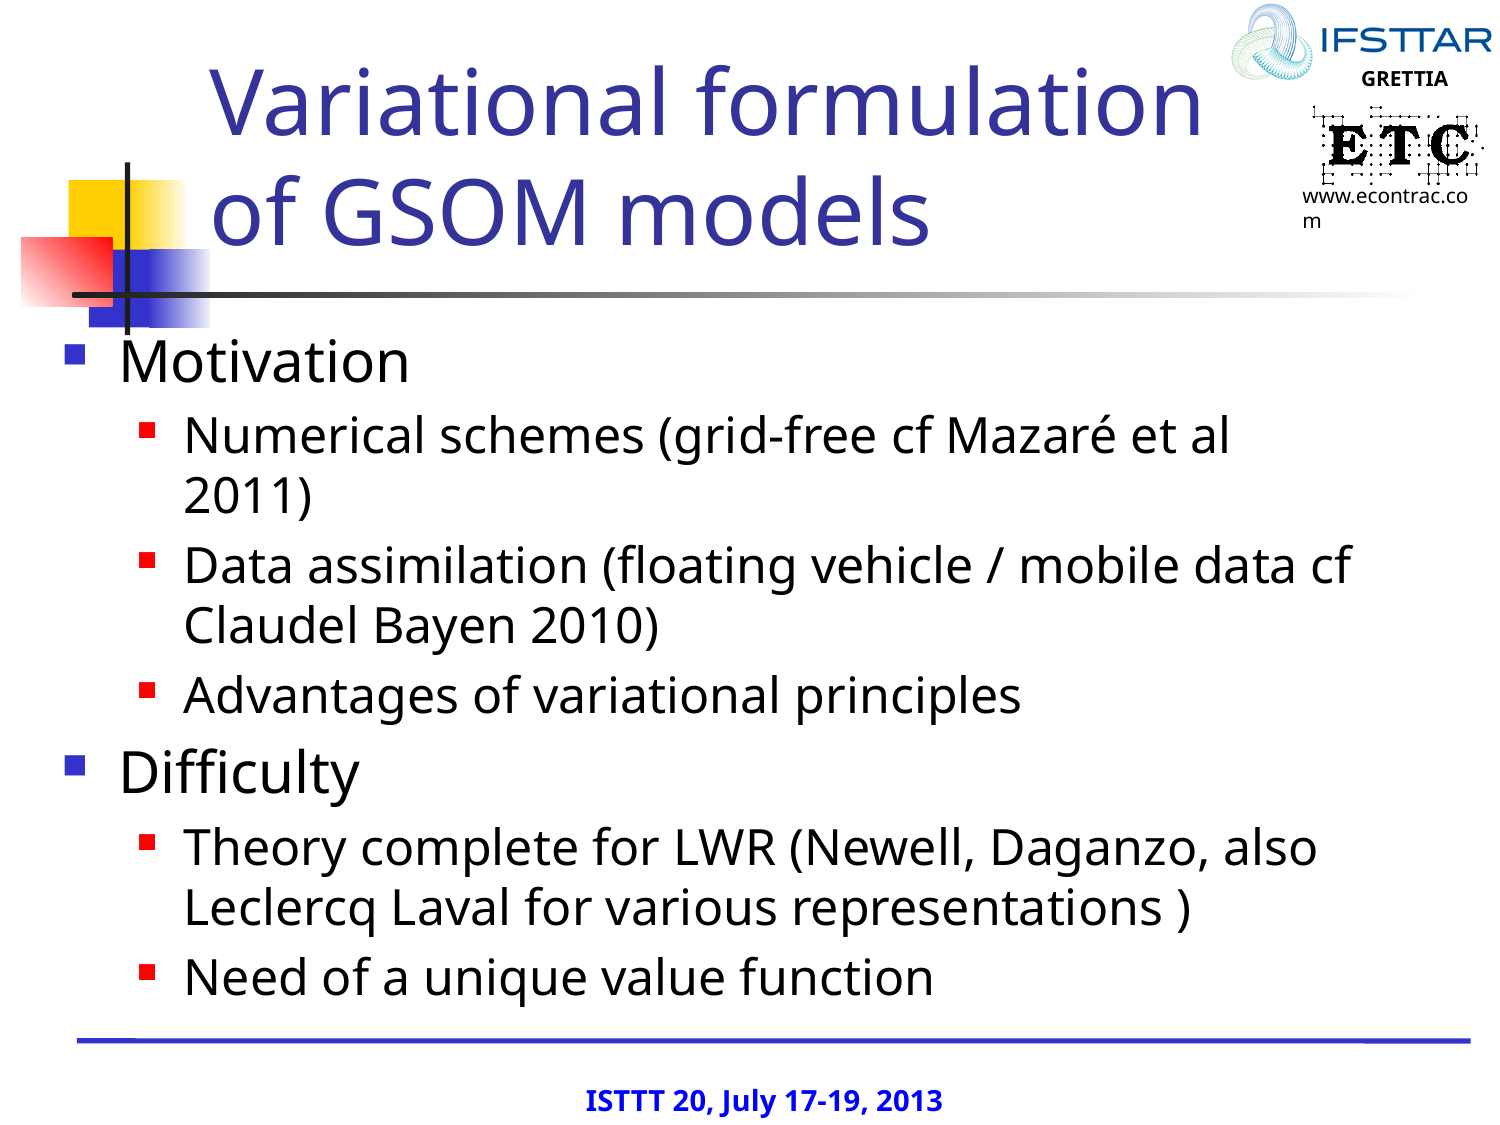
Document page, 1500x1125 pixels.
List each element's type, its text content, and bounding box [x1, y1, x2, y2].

picture [1409, 74, 1417, 82]
footer ISTTT 20, July 17-19, 2013 [64, 1049, 1465, 1125]
picture [1312, 105, 1484, 185]
picture [1230, 2, 1494, 82]
title Variational formulation of GSOM models [194, 30, 1306, 272]
list Motivation Numerical schemes (grid-free cf Mazaré et al 2011) Data assimilation (floating vehicle / mobile data cf Claudel Bayen 2010) Advantages of variational principles Difficulty Theory complete for LWR (Newell, Daganzo, also Leclercq Laval for various representations ) Need of a unique value function [46, 316, 1377, 1020]
